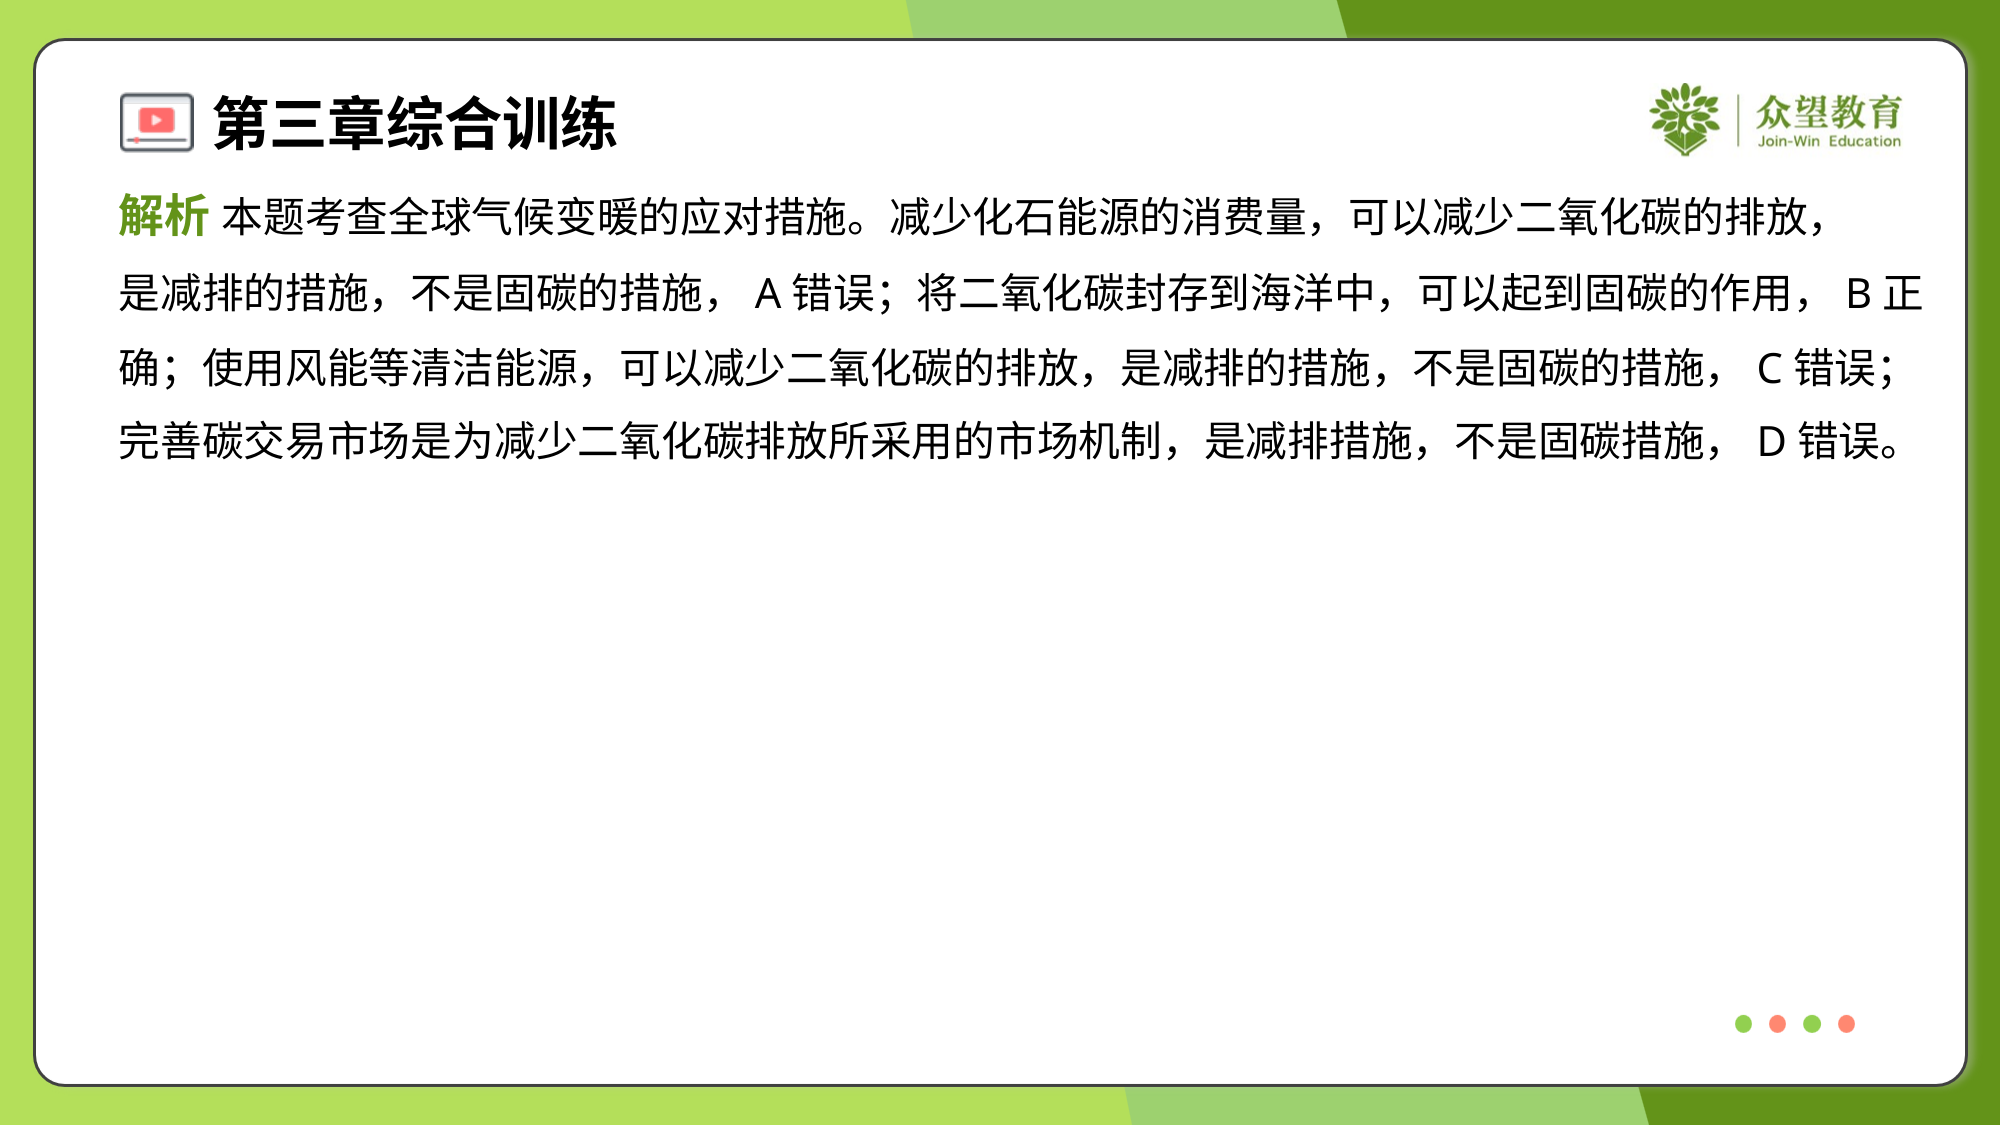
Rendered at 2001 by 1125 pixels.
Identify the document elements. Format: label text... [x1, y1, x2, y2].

picture [0, 0, 2000, 1125]
text_box 解析 本题考查全球气候变暖的应对措施。减少化石能源的消费量，可以减少二氧化碳的排放， 是减排的措施，不是固碳的措施，A错误；将二氧化碳封存到海洋中，可以起到固碳的作用，B正 确；使用风能等清洁能源，可以减少二氧化碳的排放，是减排的措施，不是固碳的措施，C错误； 完善碳交易市场是为减少二氧化碳排放所采用的市场机制，是减排措施，不是固碳措施，D错误。 [118, 164, 1883, 458]
